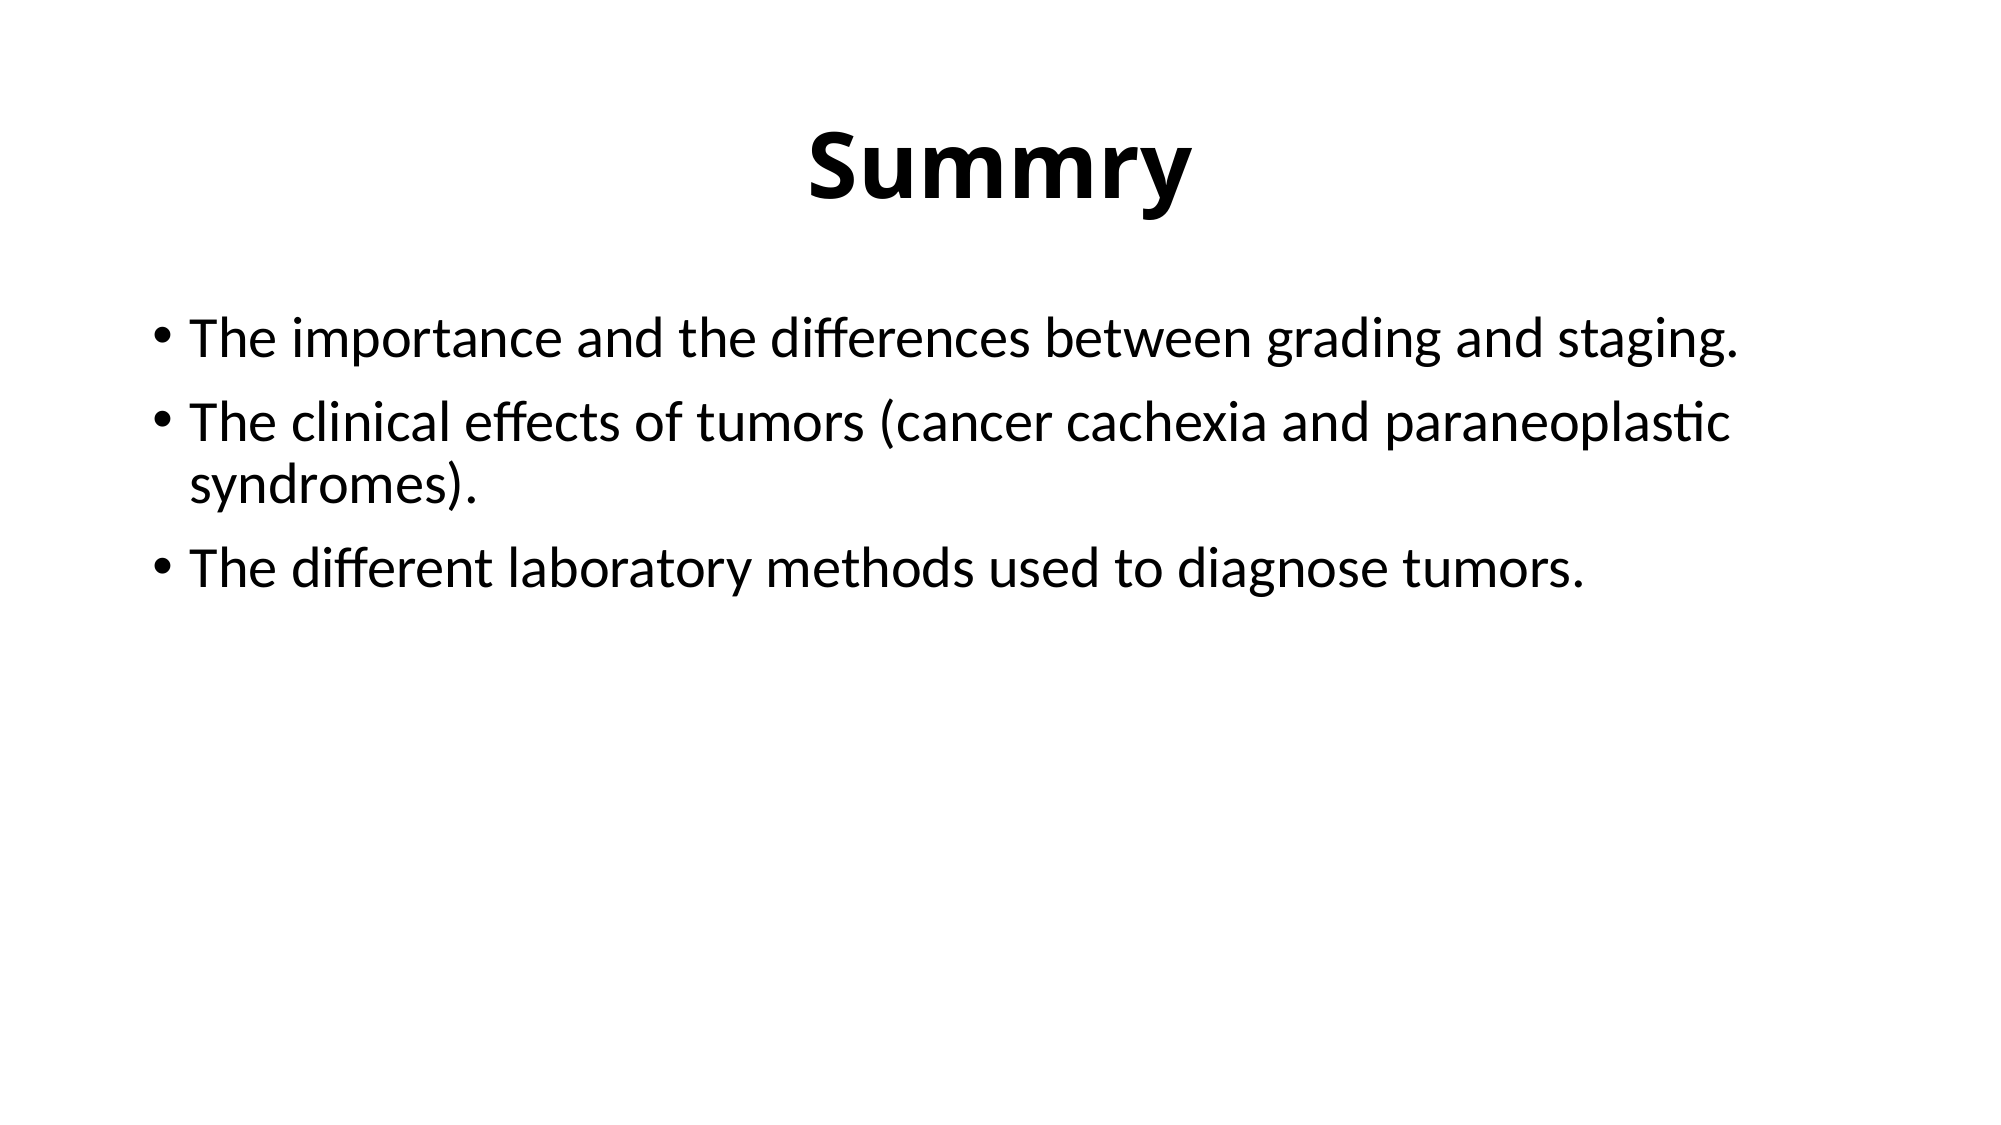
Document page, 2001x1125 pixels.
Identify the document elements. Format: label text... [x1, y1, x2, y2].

title Summry [137, 59, 1863, 278]
list The importance and the differences between grading and staging. The clinical effects of tumors (cancer cachexia and paraneoplastic syndromes). The different laboratory methods used to diagnose tumors. [137, 299, 1863, 1014]
